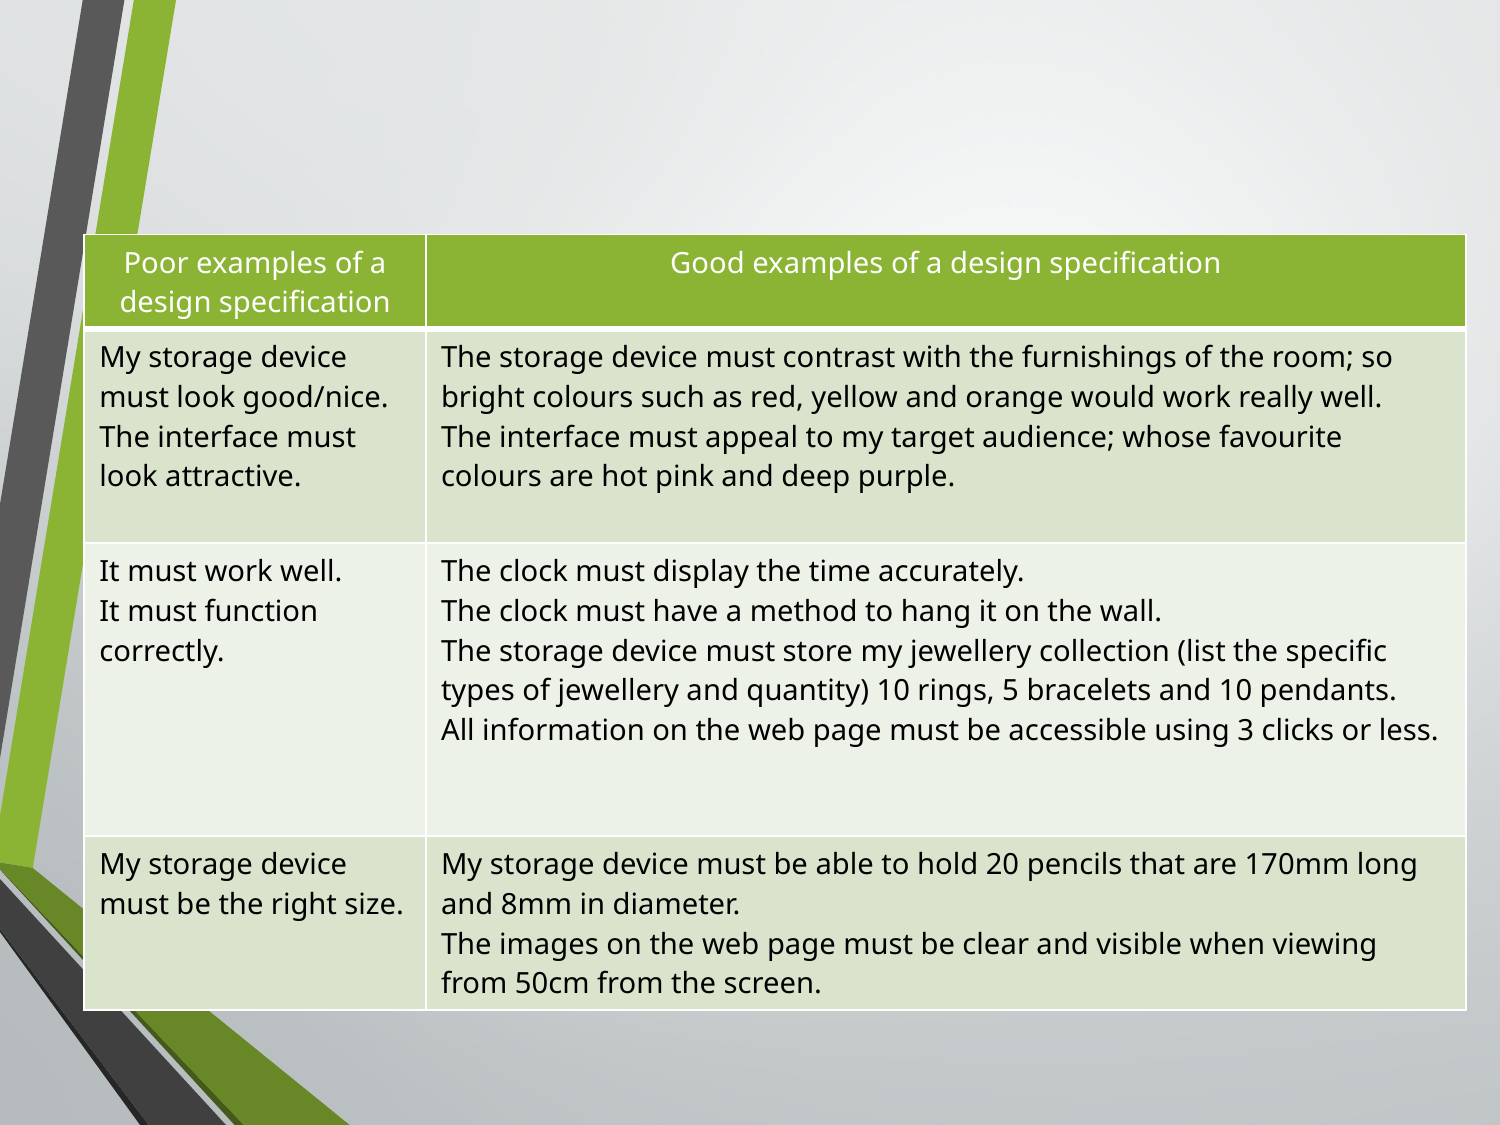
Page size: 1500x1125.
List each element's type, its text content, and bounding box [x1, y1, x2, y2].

table_cell My storage device must be the right size. [85, 837, 425, 1009]
table_header Poor examples of a design specification [85, 235, 425, 326]
table_cell My storage device must be able to hold 20 pencils that are 170mm long and 8mm in diameter. The images on the web page must be clear and visible when viewing from 50cm from the screen. [427, 837, 1465, 1009]
table_cell It must work well. It must function correctly. [85, 544, 425, 835]
table_header Good examples of a design specification [427, 235, 1465, 326]
table_cell The clock must display the time accurately. The clock must have a method to hang it on the wall. The storage device must store my jewellery collection (list the specific types of jewellery and quantity) 10 rings, 5 bracelets and 10 pendants. All information on the web page must be accessible using 3 clicks or less. [427, 544, 1465, 835]
table_cell The storage device must contrast with the furnishings of the room; so bright colours such as red, yellow and orange would work really well. The interface must appeal to my target audience; whose favourite colours are hot pink and deep purple. [427, 332, 1465, 542]
table_cell My storage device must look good/nice. The interface must look attractive. [85, 332, 425, 542]
